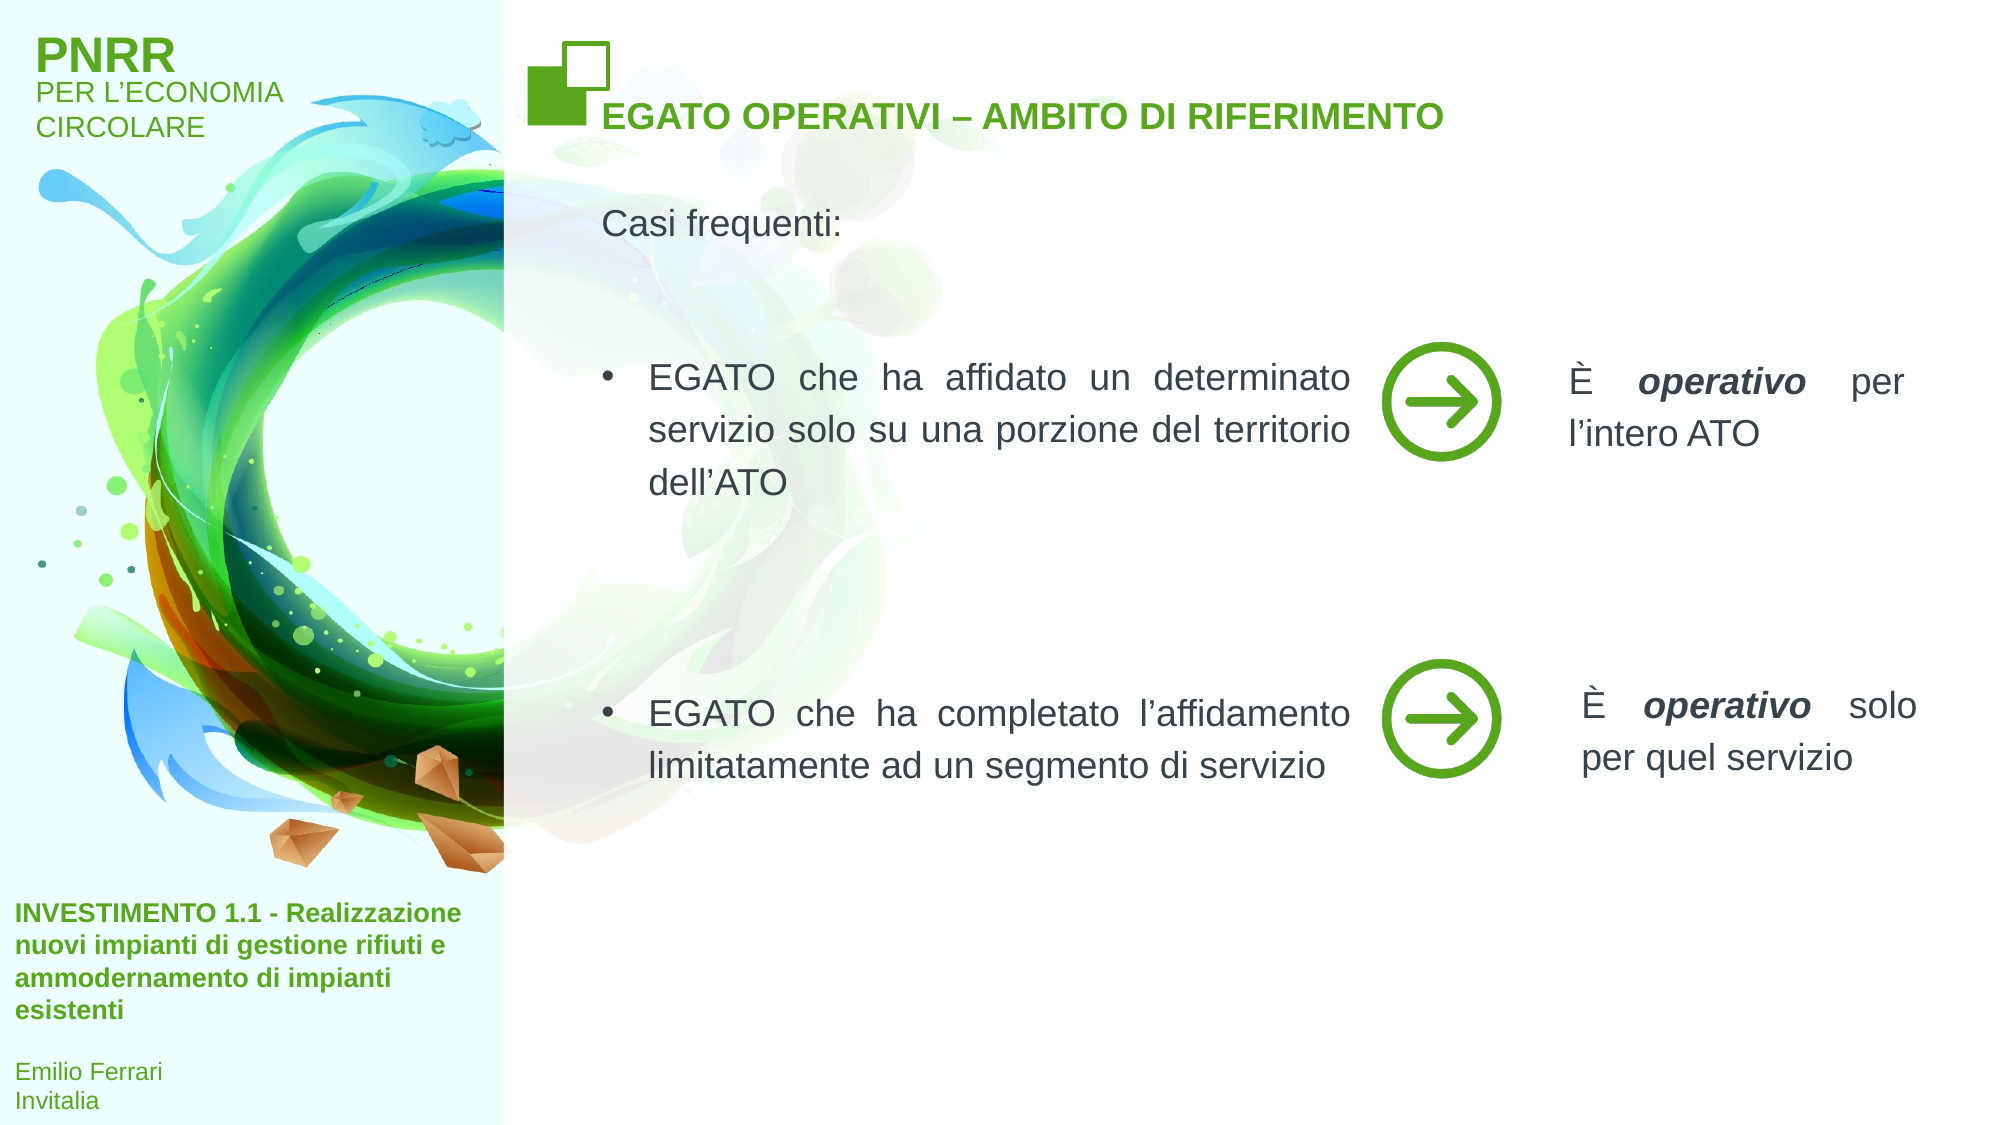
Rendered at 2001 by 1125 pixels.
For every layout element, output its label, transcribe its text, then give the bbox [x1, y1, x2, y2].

title EGATO OPERATIVI – ambito di riferimento [586, 84, 1704, 167]
text_box [526, 64, 589, 128]
text_box È operativo solo per quel servizio [1566, 666, 1933, 785]
picture [1365, 643, 1517, 794]
text_box [562, 41, 610, 91]
text_box È operativo per l’intero ATO [1553, 342, 1920, 461]
list Casi frequenti: EGATO che ha affidato un determinato servizio solo su una porzione del territorio dell’ATO EGATO che ha completato l’affidamento limitatamente ad un segmento di servizio [586, 184, 1367, 870]
picture [1365, 325, 1517, 477]
text_box INVESTIMENTO 1.1 - Realizzazione nuovi impianti di gestione rifiuti e ammodernamento di impianti esistenti Emilio Ferrari Invitalia [0, 887, 498, 1123]
picture [0, 0, 503, 1125]
